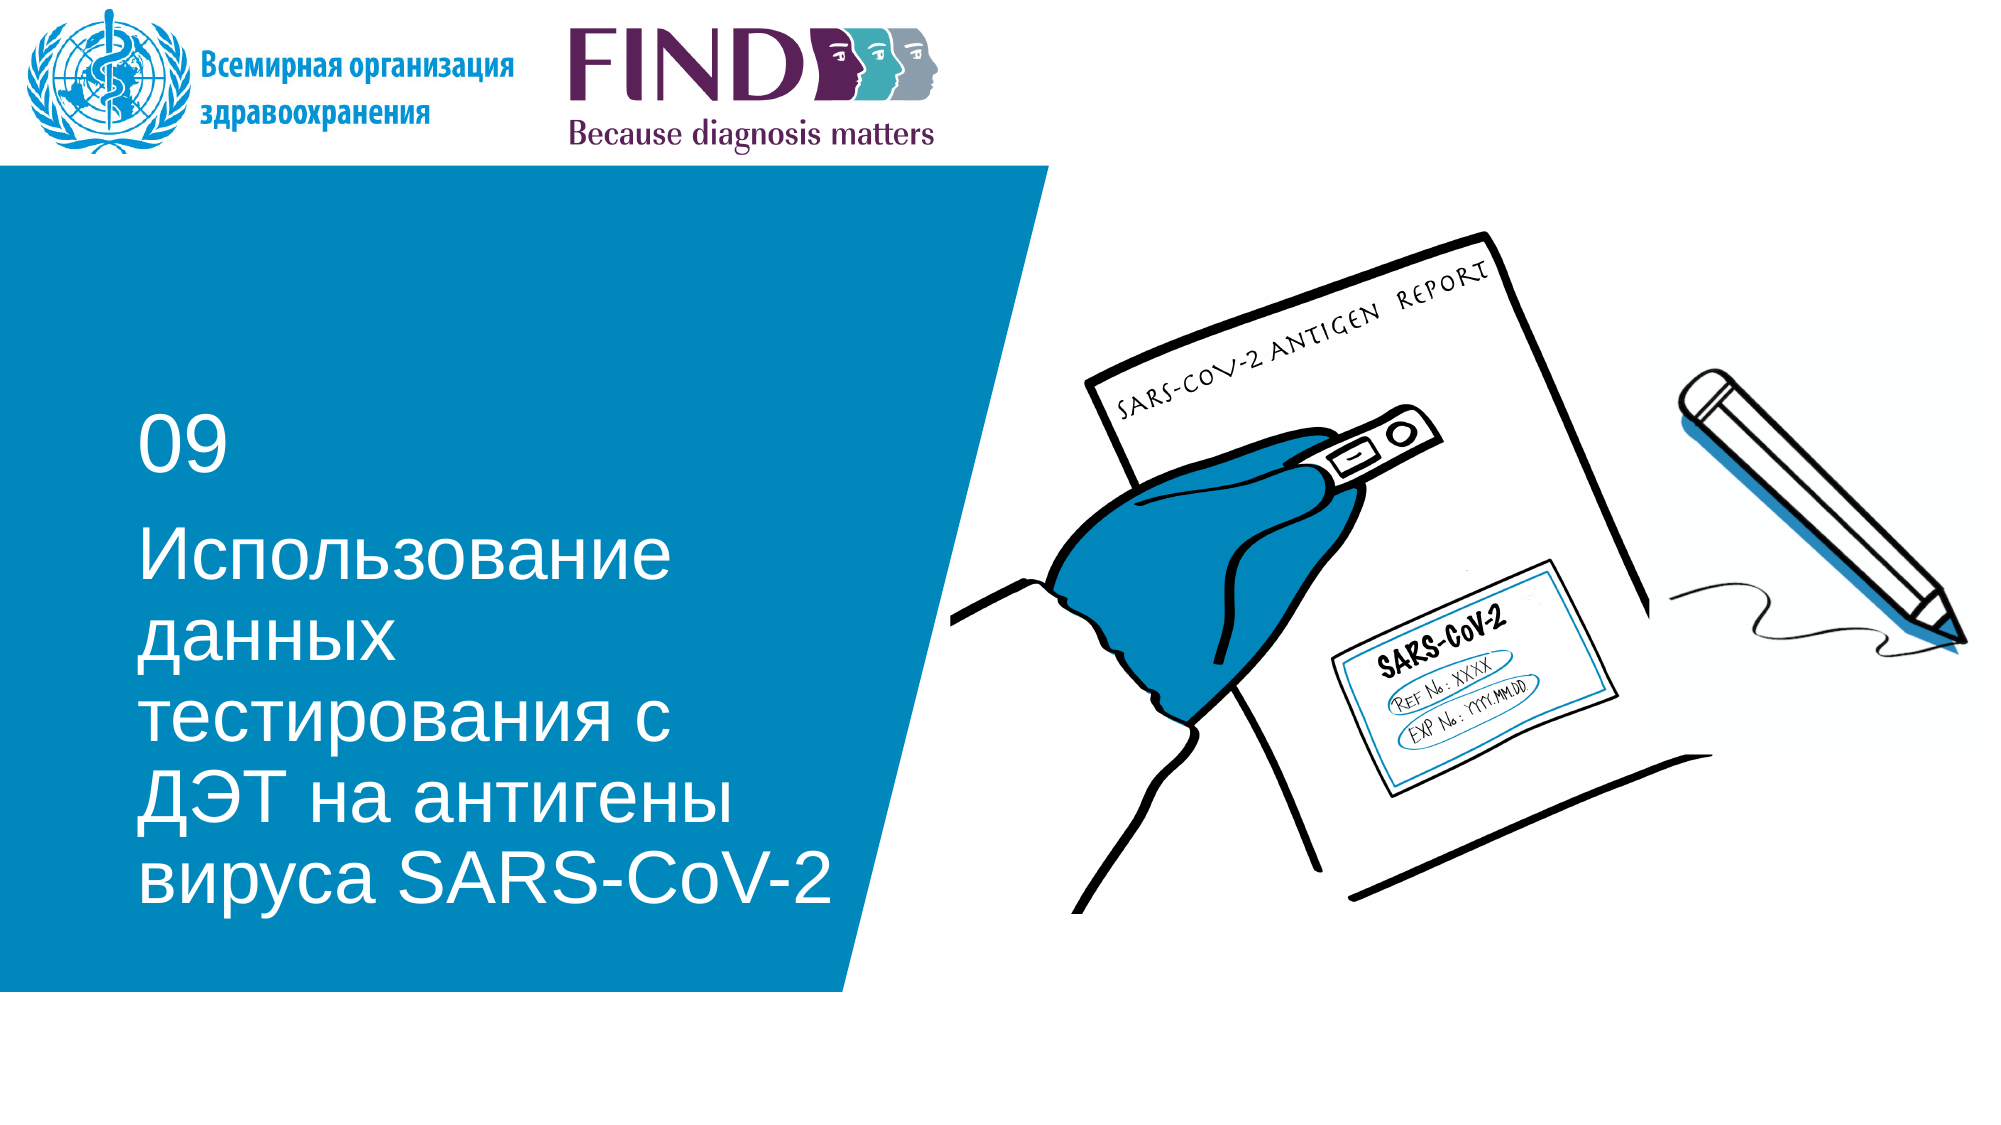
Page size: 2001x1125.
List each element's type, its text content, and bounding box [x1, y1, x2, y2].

picture [72, 23, 105, 43]
picture [66, 80, 74, 91]
picture [89, 82, 99, 91]
picture [78, 80, 91, 99]
picture [55, 80, 65, 91]
picture [136, 53, 152, 76]
title 09 [137, 7, 891, 491]
picture [73, 97, 147, 132]
picture [80, 42, 87, 52]
picture [59, 97, 75, 115]
picture [113, 36, 124, 53]
picture [143, 41, 163, 76]
picture [568, 26, 940, 157]
picture [97, 145, 121, 154]
picture [130, 80, 141, 98]
picture [55, 41, 75, 76]
picture [929, 210, 1979, 914]
picture [27, 9, 515, 154]
picture [97, 63, 109, 98]
picture [66, 49, 84, 76]
picture [128, 58, 141, 76]
picture [27, 78, 31, 88]
picture [110, 61, 119, 66]
subtitle Использование данных тестирования с ДЭТ на антигены вируса SARS-CoV-2 [137, 514, 840, 969]
picture [78, 46, 108, 76]
picture [98, 38, 105, 44]
